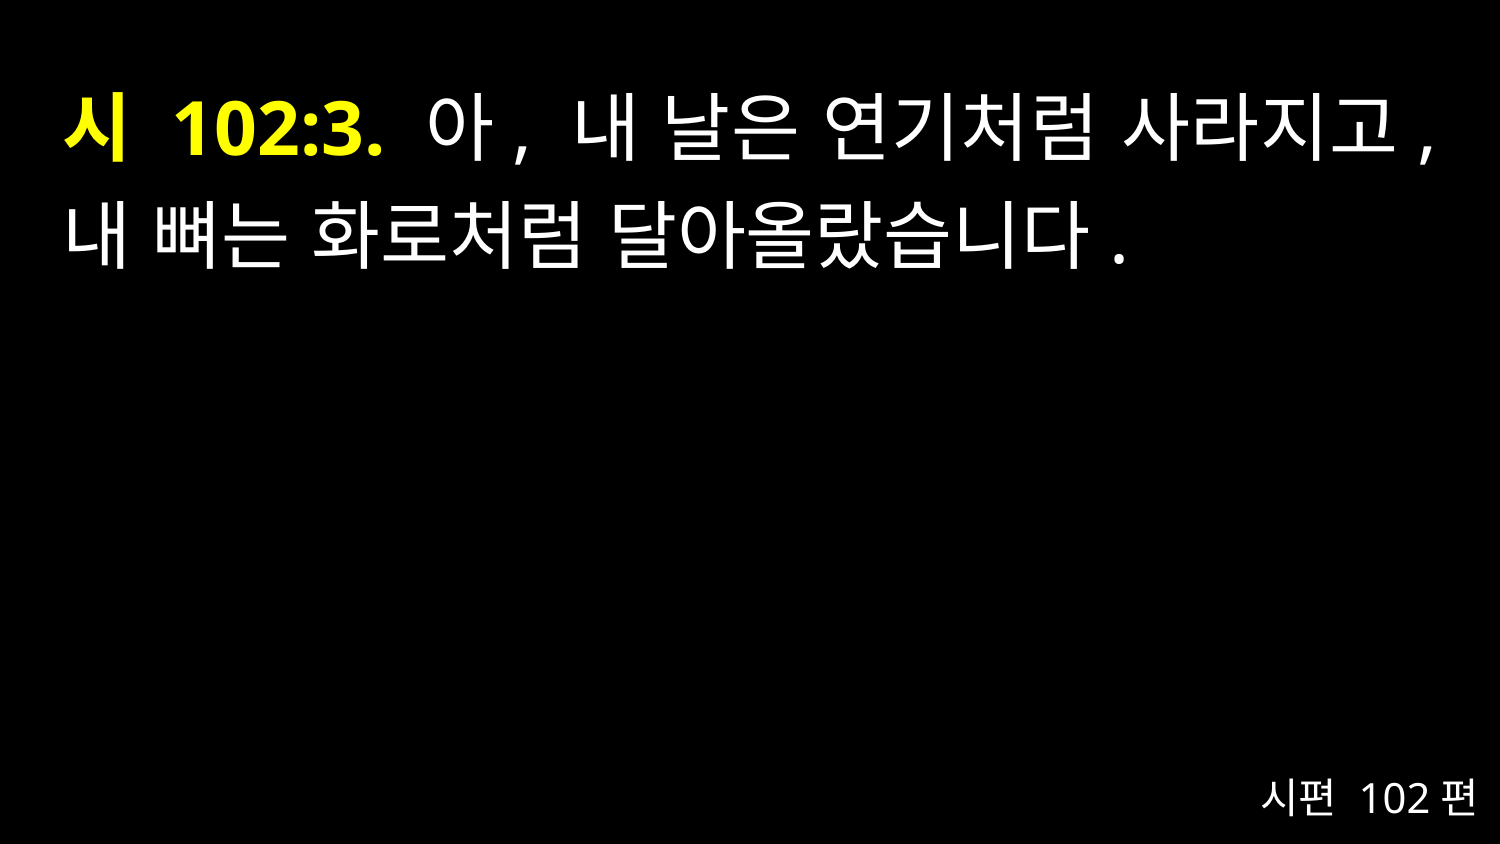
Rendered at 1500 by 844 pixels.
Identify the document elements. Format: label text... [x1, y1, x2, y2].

title 시 102:3. 아, 내 날은 연기처럼 사라지고, 내 뼈는 화로처럼 달아올랐습니다. [0, 0, 1500, 844]
subtitle 시편 102편 [916, 770, 1500, 844]
